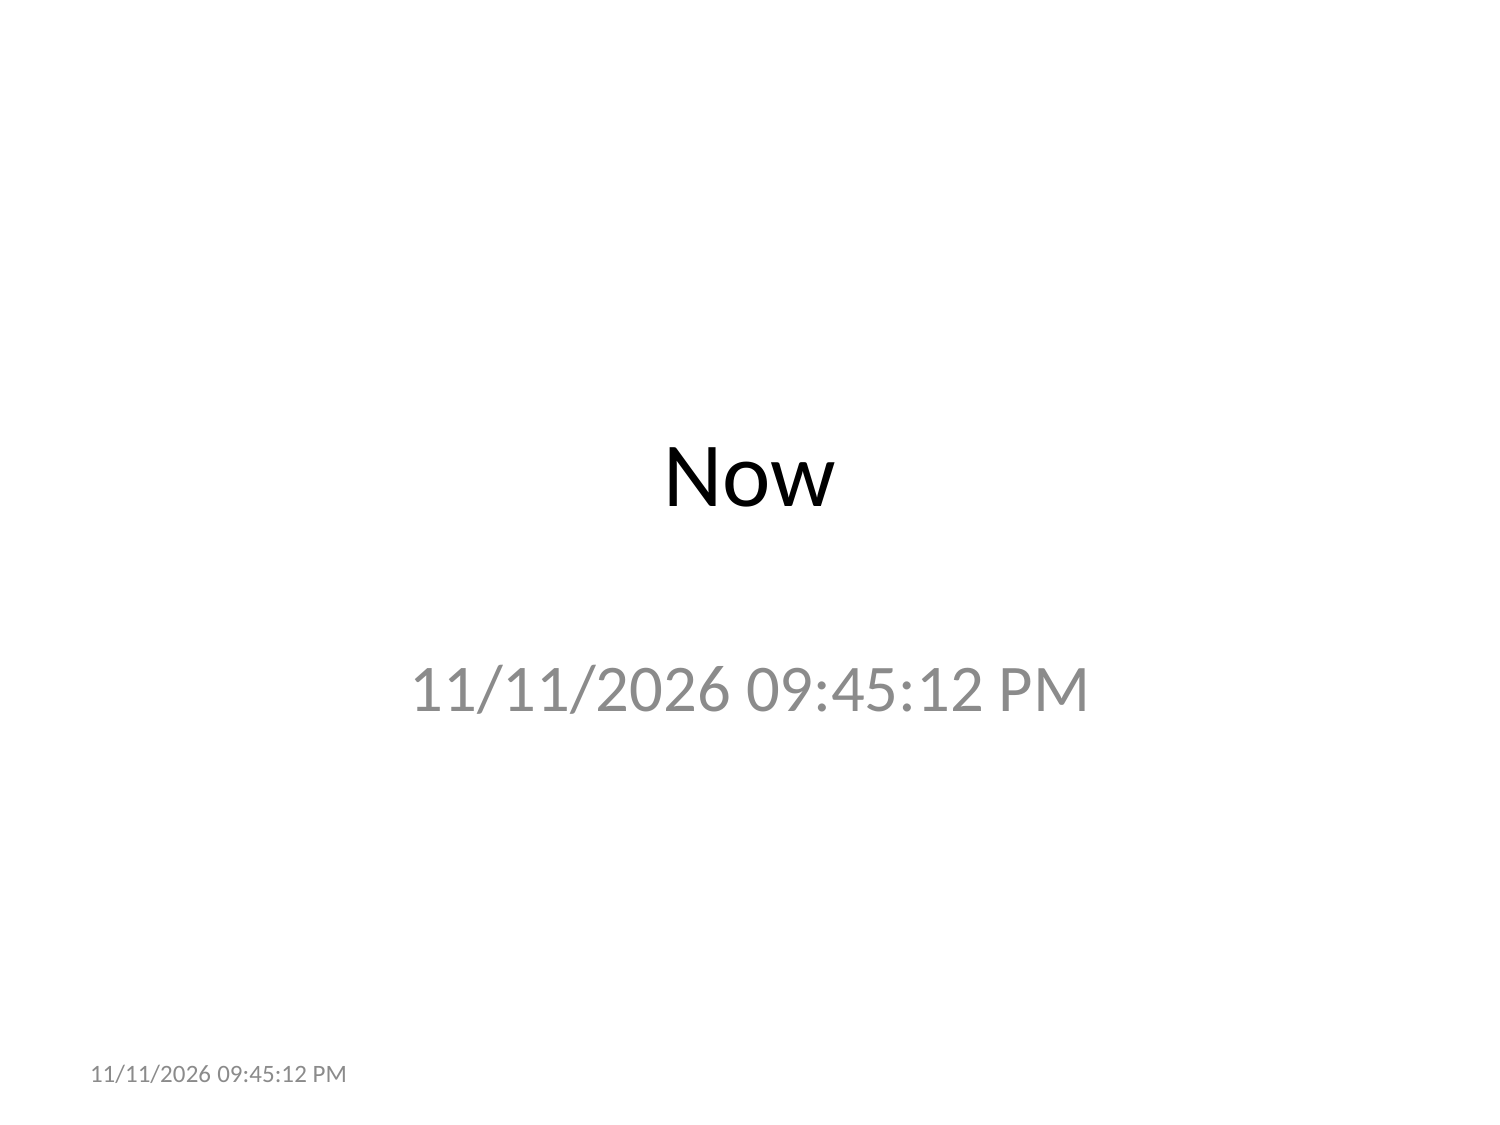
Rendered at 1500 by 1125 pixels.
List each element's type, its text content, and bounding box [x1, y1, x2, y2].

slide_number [75, 1042, 425, 1103]
title Now [112, 349, 1388, 591]
subtitle 2011-12-19 10:20:04 AM [225, 637, 1275, 925]
